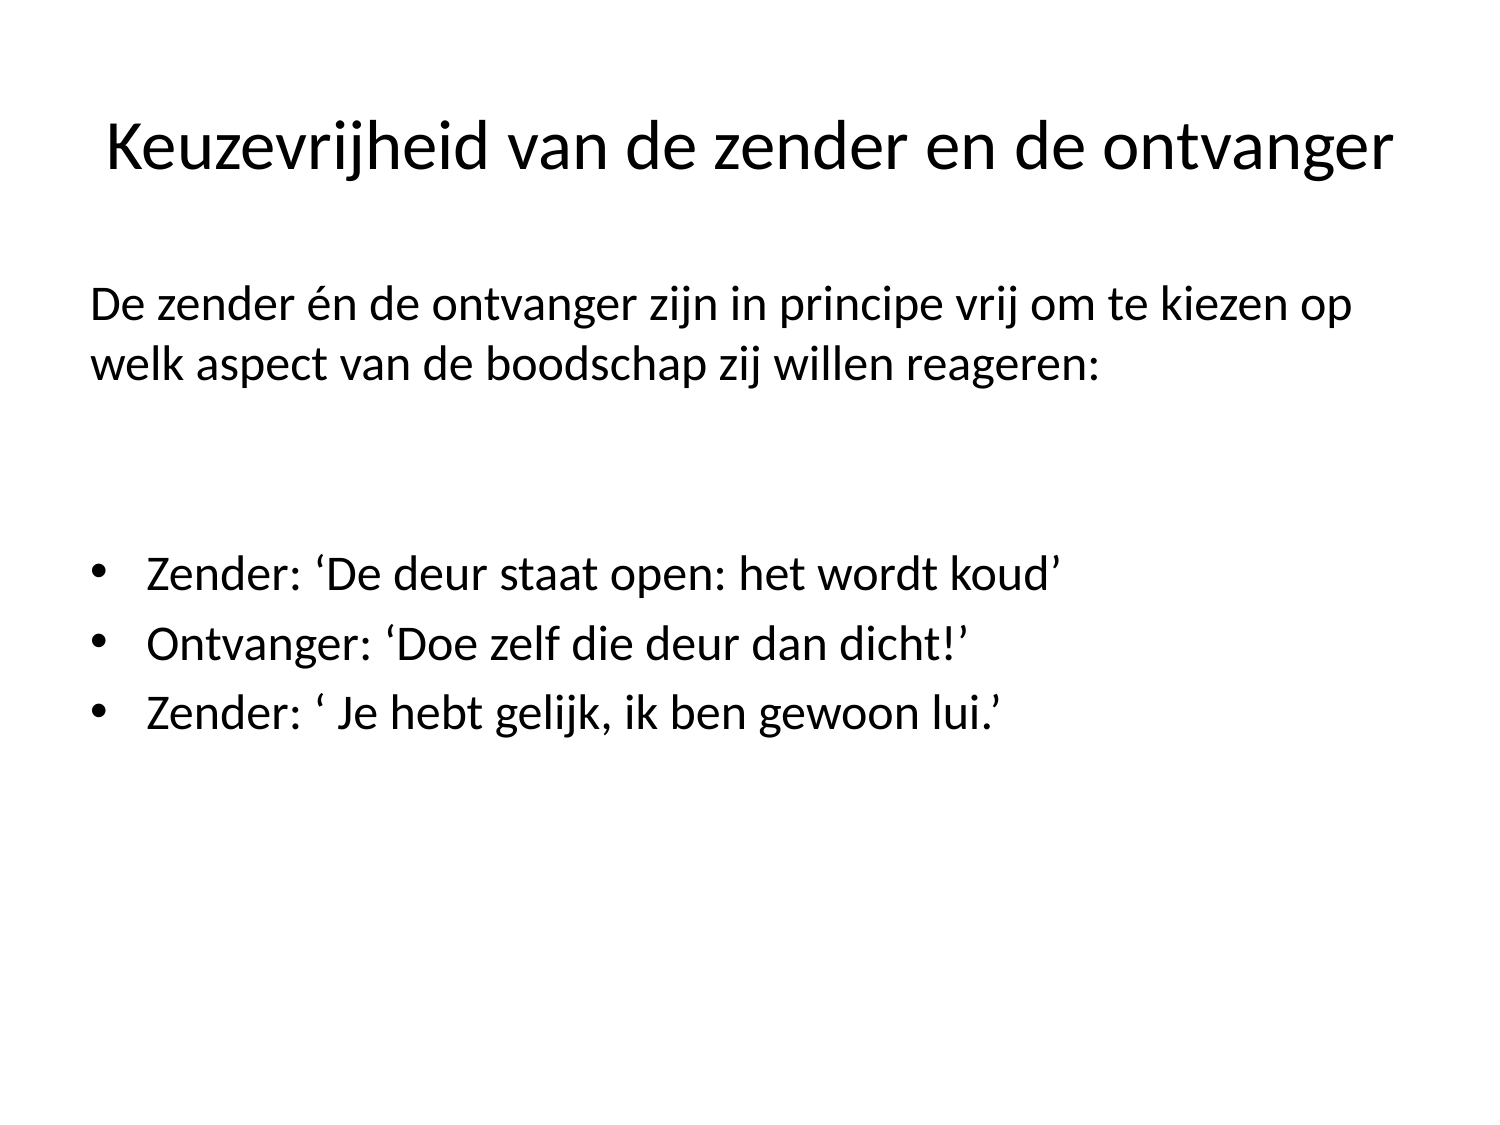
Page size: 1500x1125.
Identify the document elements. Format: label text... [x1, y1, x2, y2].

title Keuzevrijheid van de zender en de ontvanger [76, 90, 1427, 278]
list De zender én de ontvanger zijn in principe vrij om te kiezen op welk aspect van de boodschap zij willen reageren: Zender: ‘De deur staat open: het wordt koud’ Ontvanger: ‘Doe zelf die deur dan dicht!’ Zender: ‘ Je hebt gelijk, ik ben gewoon lui.’ [75, 262, 1425, 1005]
